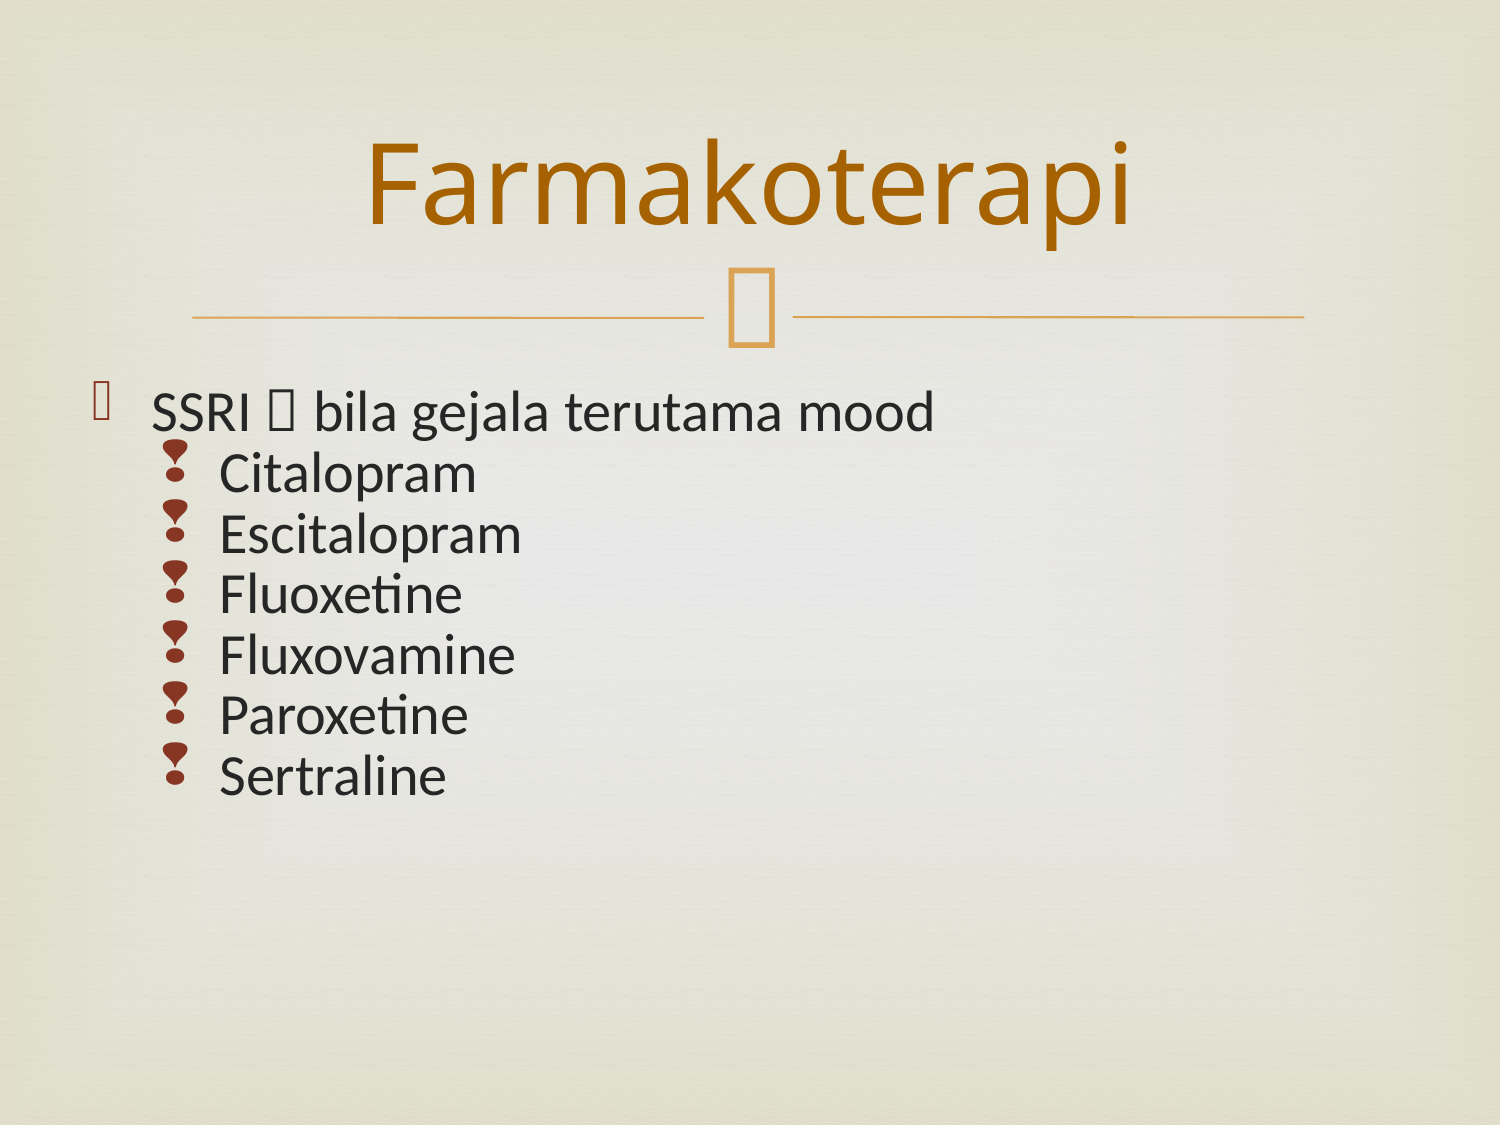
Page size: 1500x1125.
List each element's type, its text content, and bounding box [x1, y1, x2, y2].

title Farmakoterapi [112, 93, 1386, 267]
list SSRI  bila gejala terutama mood Citalopram Escitalopram Fluoxetine Fluxovamine Paroxetine Sertraline [76, 385, 1427, 963]
